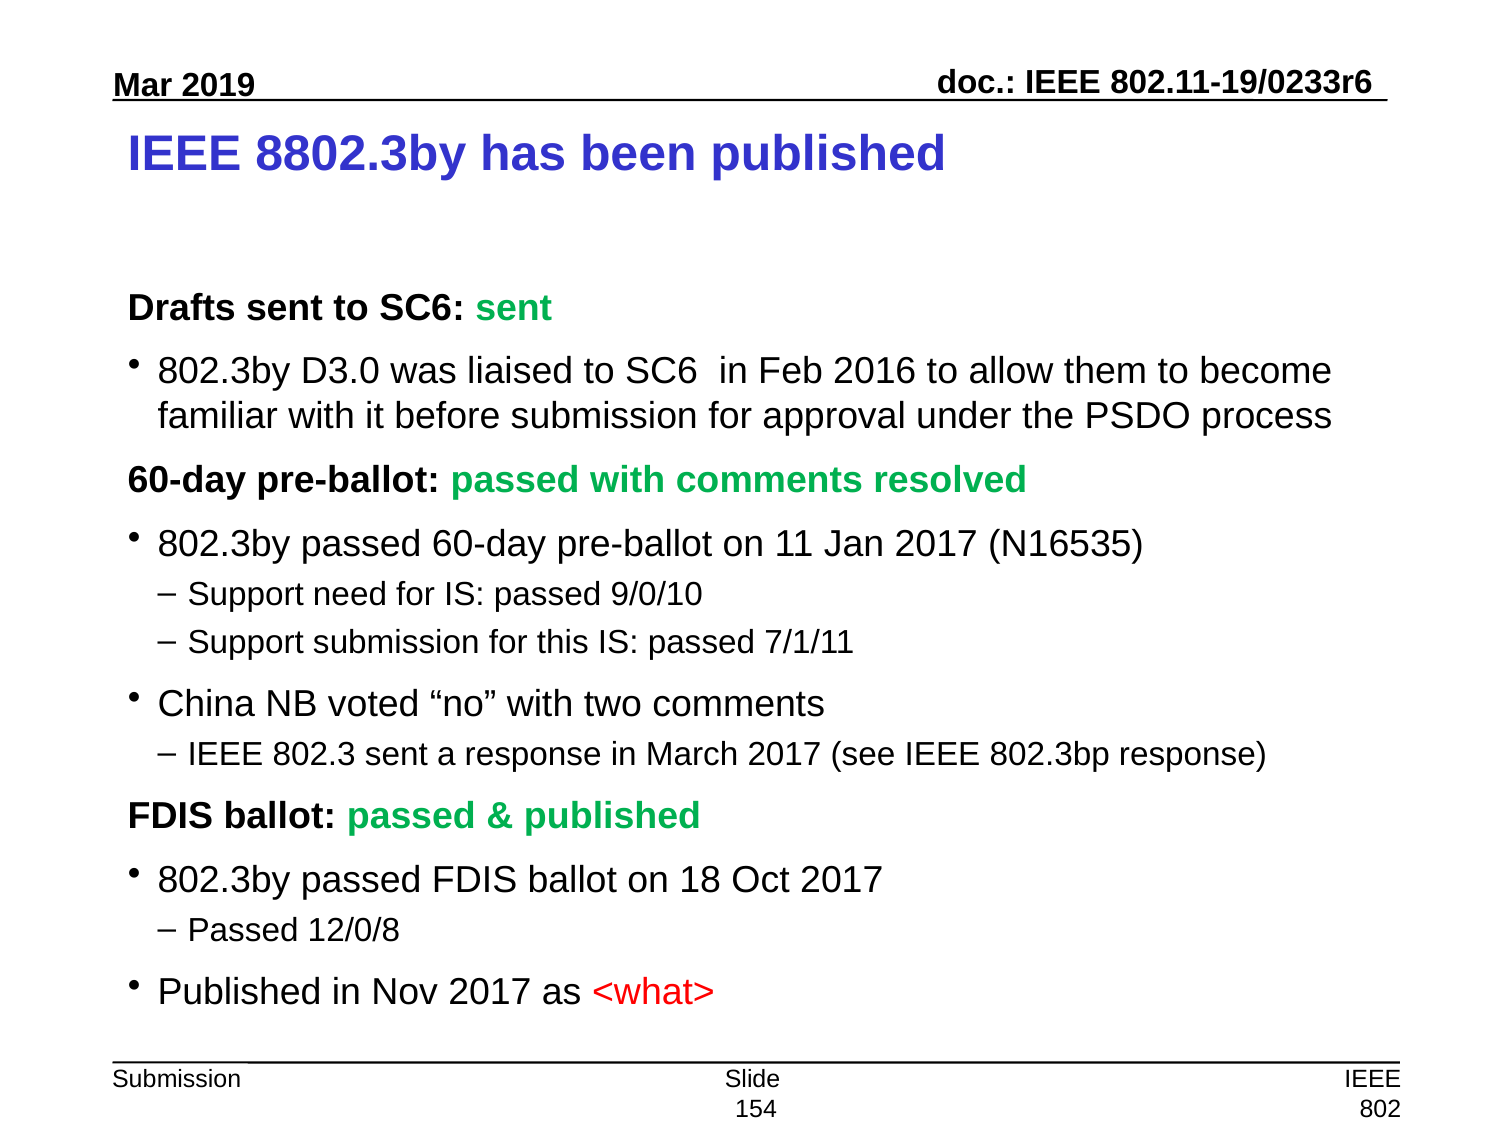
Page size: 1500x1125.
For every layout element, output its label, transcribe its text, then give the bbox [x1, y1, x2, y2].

slide_number Slide 154 [709, 1061, 803, 1093]
footer IEEE 802 [1320, 1061, 1402, 1093]
title IEEE 8802.3by has been published [112, 112, 1388, 275]
list Drafts sent to SC6: sent 802.3by D3.0 was liaised to SC6 in Feb 2016 to allow them to become familiar with it before submission for approval under the PSDO process 60-day pre-ballot: passed with comments resolved 802.3by passed 60-day pre-ballot on 11 Jan 2017 (N16535) Support need for IS: passed 9/0/10 Support submission for this IS: passed 7/1/11 China NB voted “no” with two comments IEEE 802.3 sent a response in March 2017 (see IEEE 802.3bp response) FDIS ballot: passed & published 802.3by passed FDIS ballot on 18 Oct 2017 Passed 12/0/8 Published in Nov 2017 as <what> [112, 275, 1388, 950]
